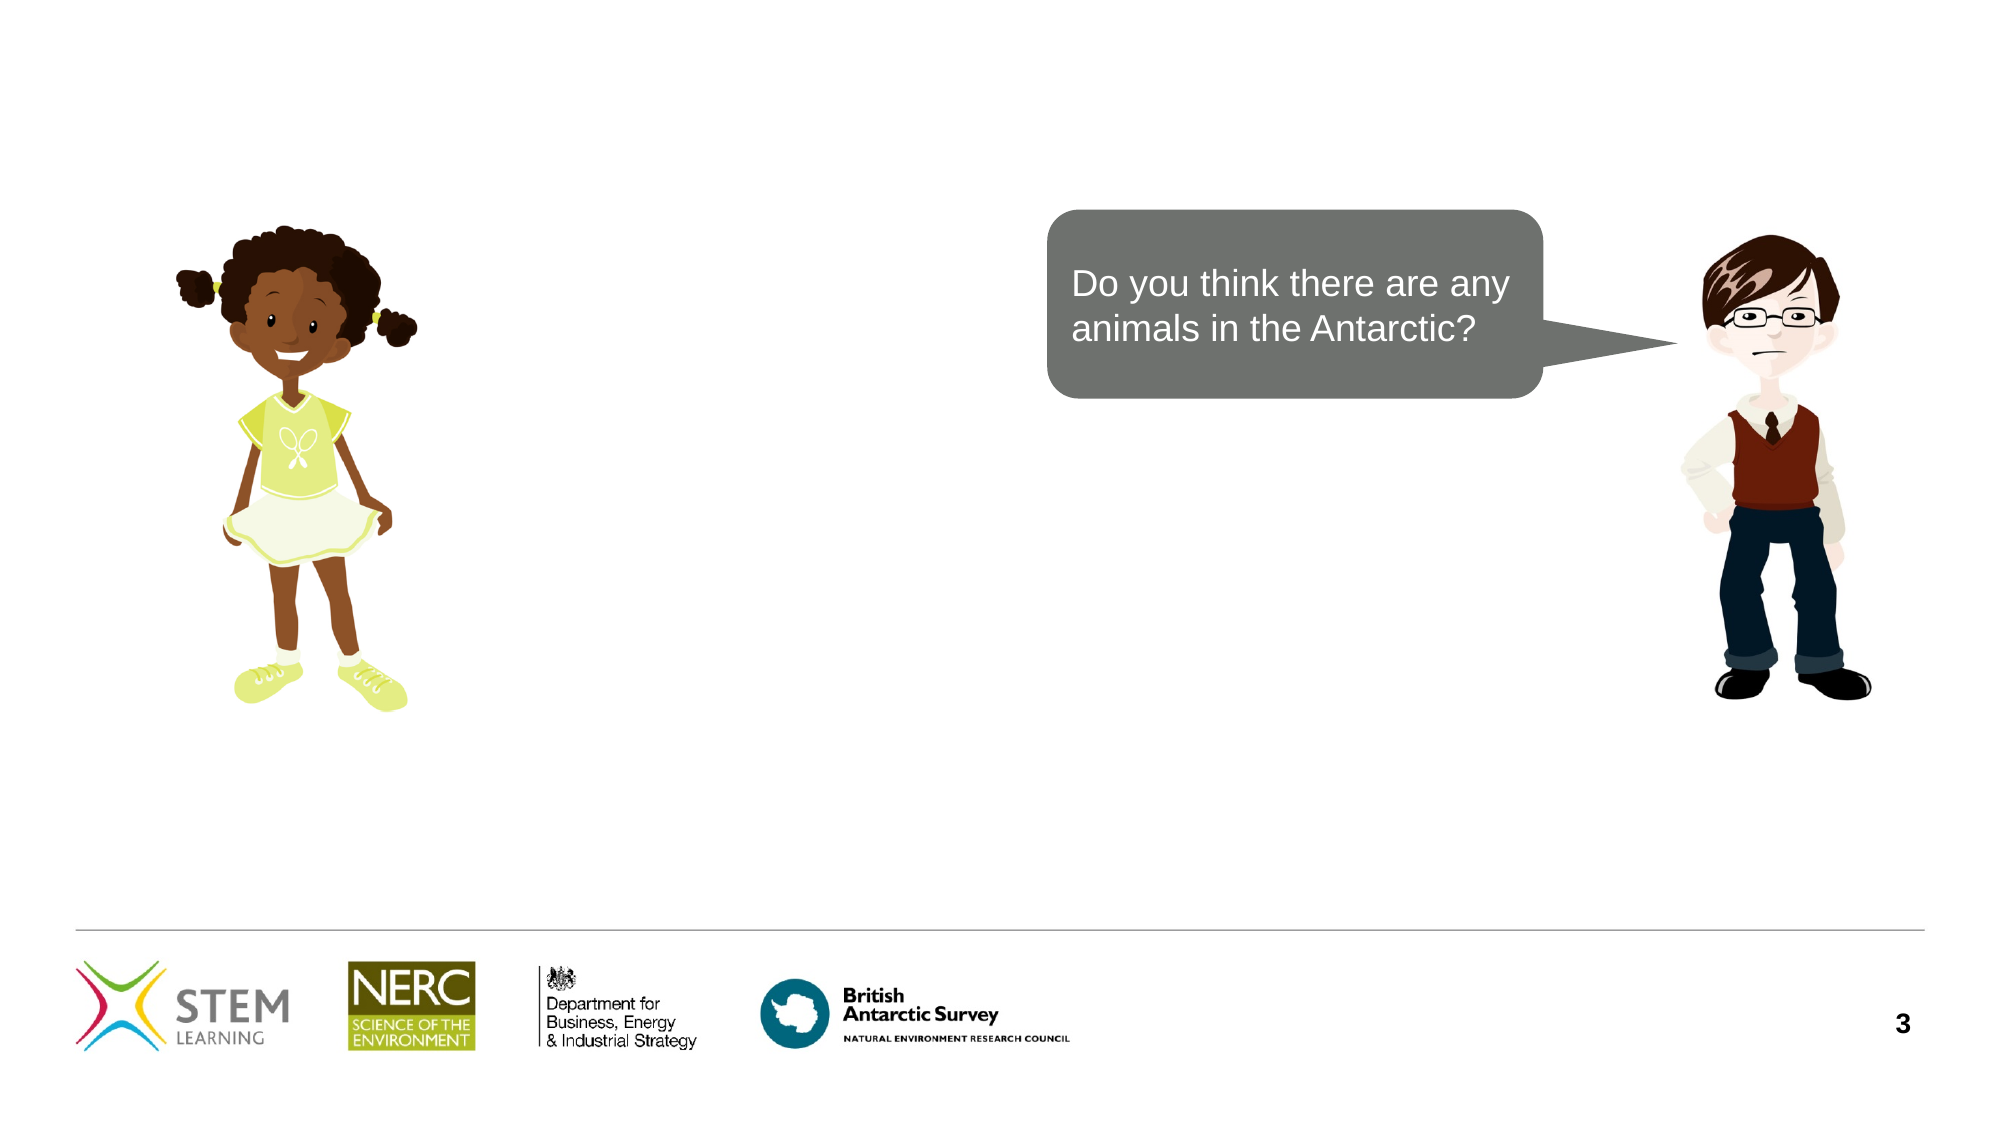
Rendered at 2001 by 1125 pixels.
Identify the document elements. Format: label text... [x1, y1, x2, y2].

picture [1649, 148, 1916, 750]
slide_number 3 [1555, 999, 1926, 1045]
text_box Do you think there are any animals in the Antarctic? [1045, 207, 1644, 401]
picture [161, 207, 442, 731]
picture [37, 873, 1965, 1105]
